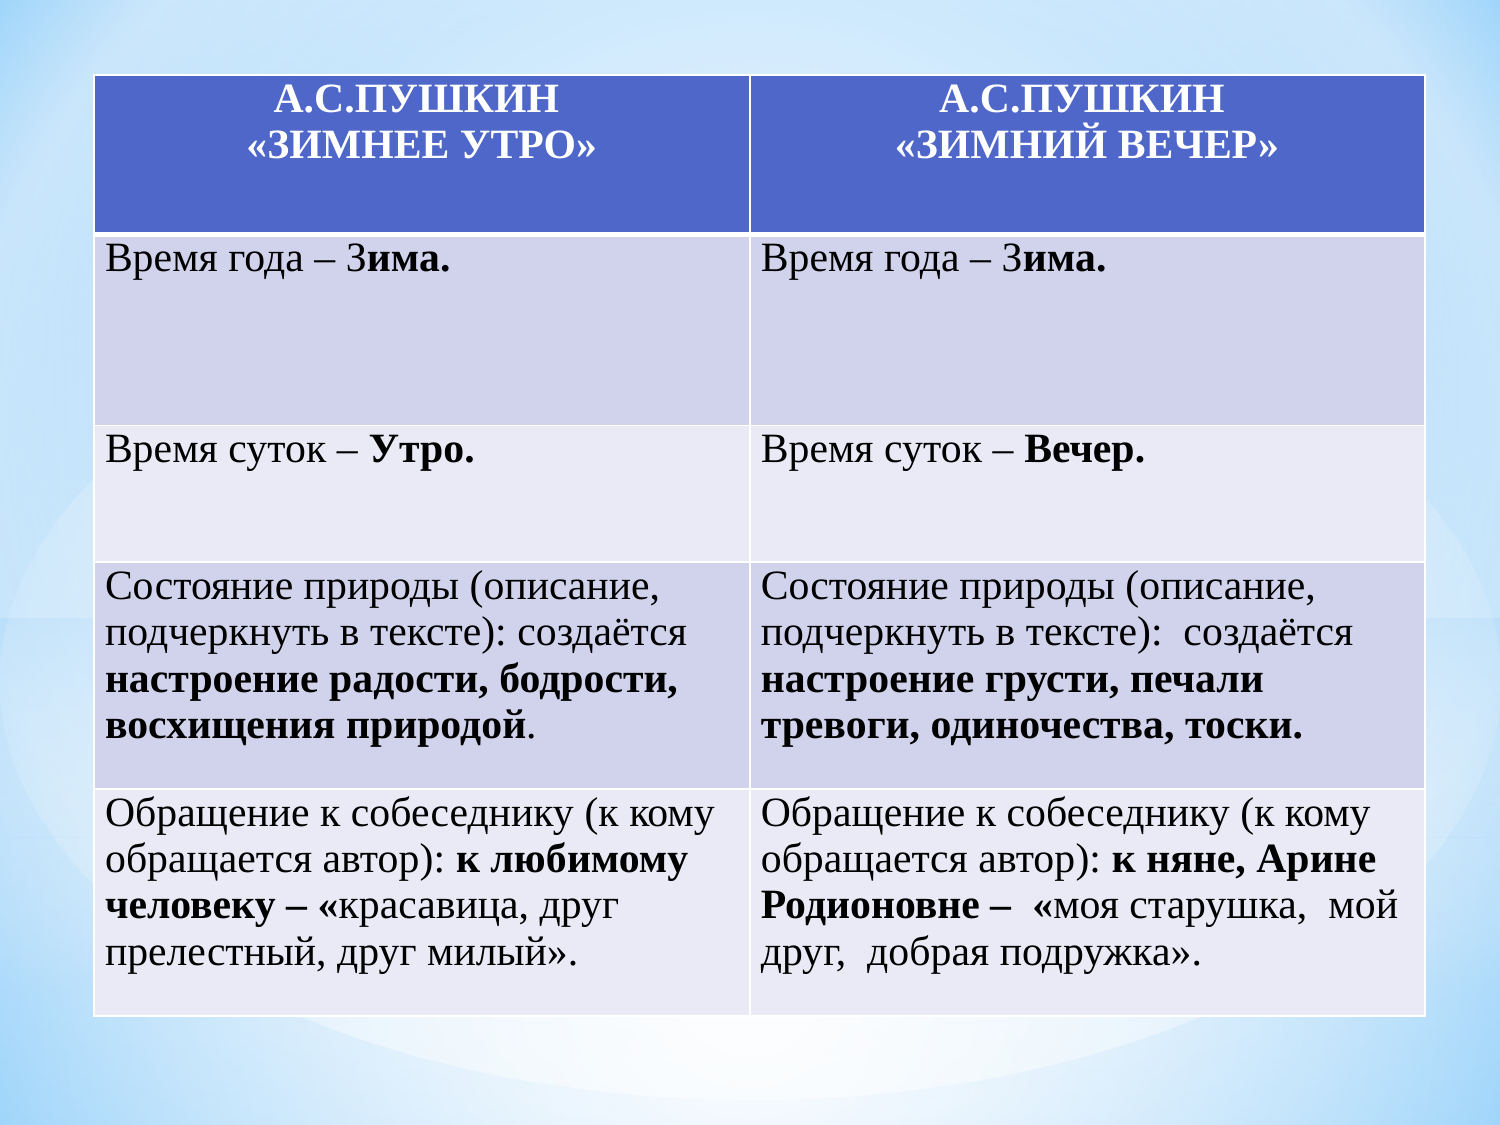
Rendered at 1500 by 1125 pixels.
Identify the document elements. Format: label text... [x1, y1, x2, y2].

table_cell Время года – Зима. [751, 237, 1424, 425]
table_cell Состояние природы (описание, подчеркнуть в тексте): создаётся настроение радости, бодрости, восхищения природой. [95, 563, 749, 788]
table_cell Время года – Зима. [95, 237, 749, 425]
table_header А.С.ПУШКИН «ЗИМНЕЕ УТРО» [95, 76, 749, 232]
table_cell Время суток – Утро. [95, 426, 749, 561]
table_cell Время суток – Вечер. [751, 426, 1424, 561]
table_cell Состояние природы (описание, подчеркнуть в тексте): создаётся настроение грусти, печали тревоги, одиночества, тоски. [751, 563, 1424, 788]
table_header А.С.ПУШКИН «ЗИМНИЙ ВЕЧЕР» [751, 76, 1424, 232]
table_cell Обращение к собеседнику (к кому обращается автор): к няне, Арине Родионовне – «моя старушка, мой друг, добрая подружка». [751, 790, 1424, 1015]
table_cell Обращение к собеседнику (к кому обращается автор): к любимому человеку – «красавица, друг прелестный, друг милый». [95, 790, 749, 1015]
